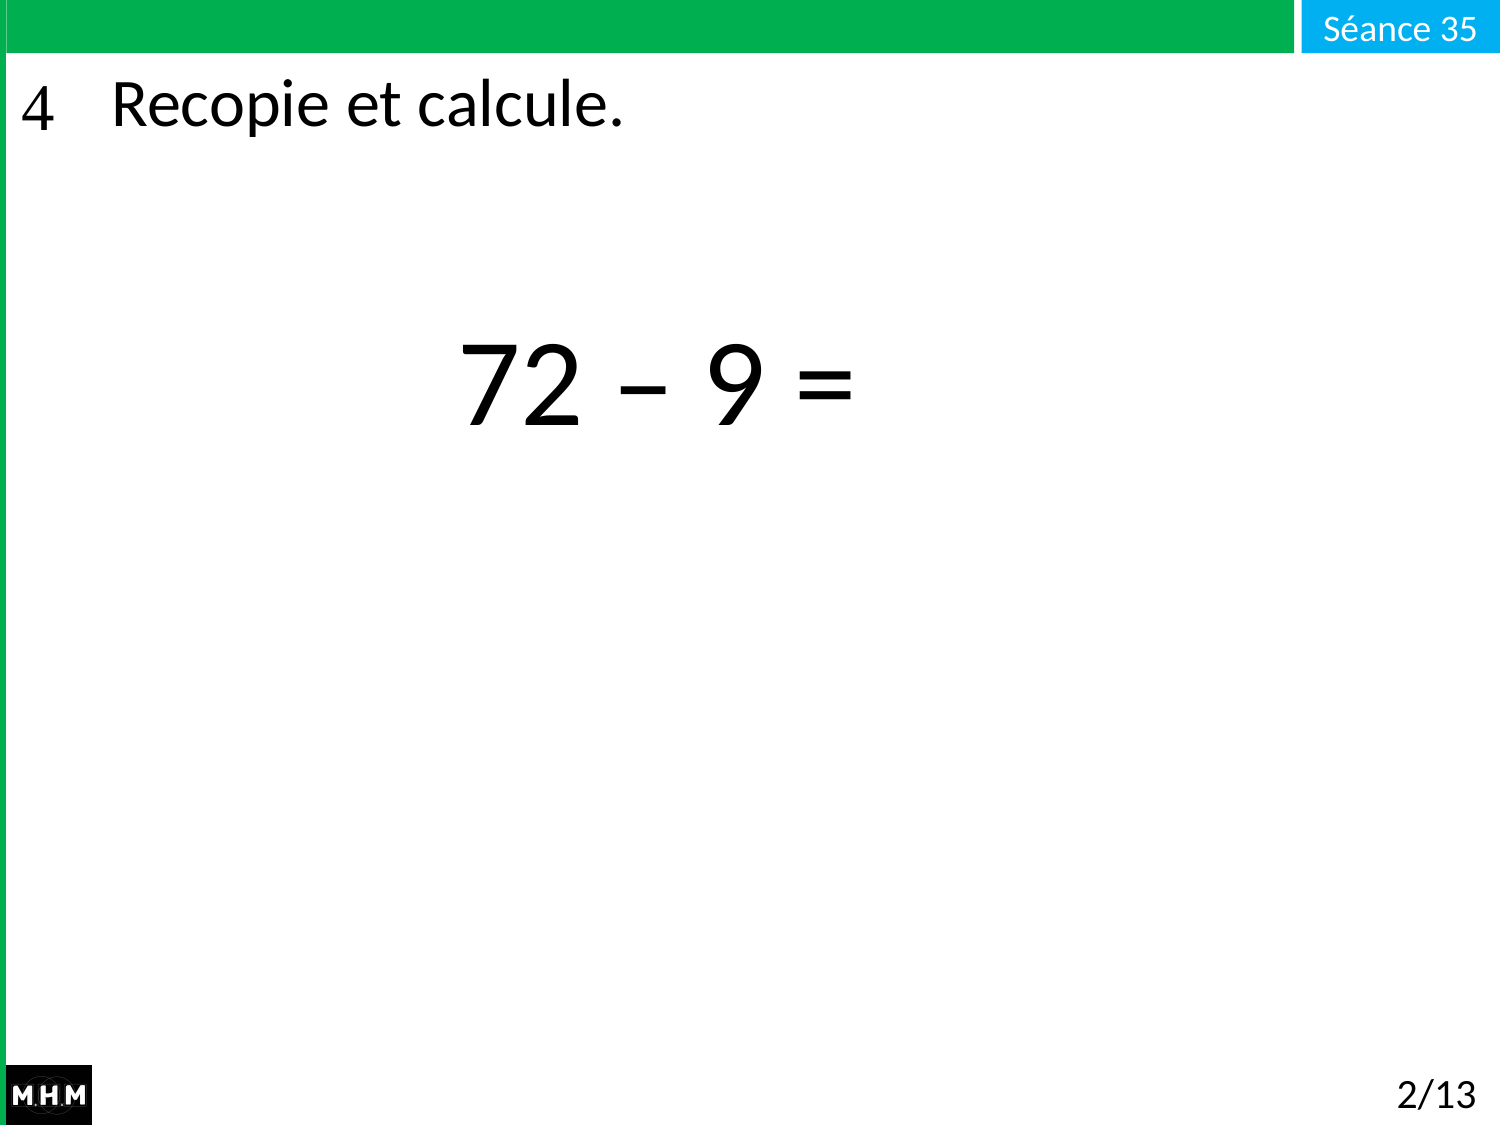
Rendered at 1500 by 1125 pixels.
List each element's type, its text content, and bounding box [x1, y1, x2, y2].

list 2/13 [1373, 1064, 1500, 1125]
picture [6, 1065, 92, 1125]
title Recopie et calcule. [96, 60, 1391, 150]
text_box 72 – 9 = [442, 292, 1243, 458]
